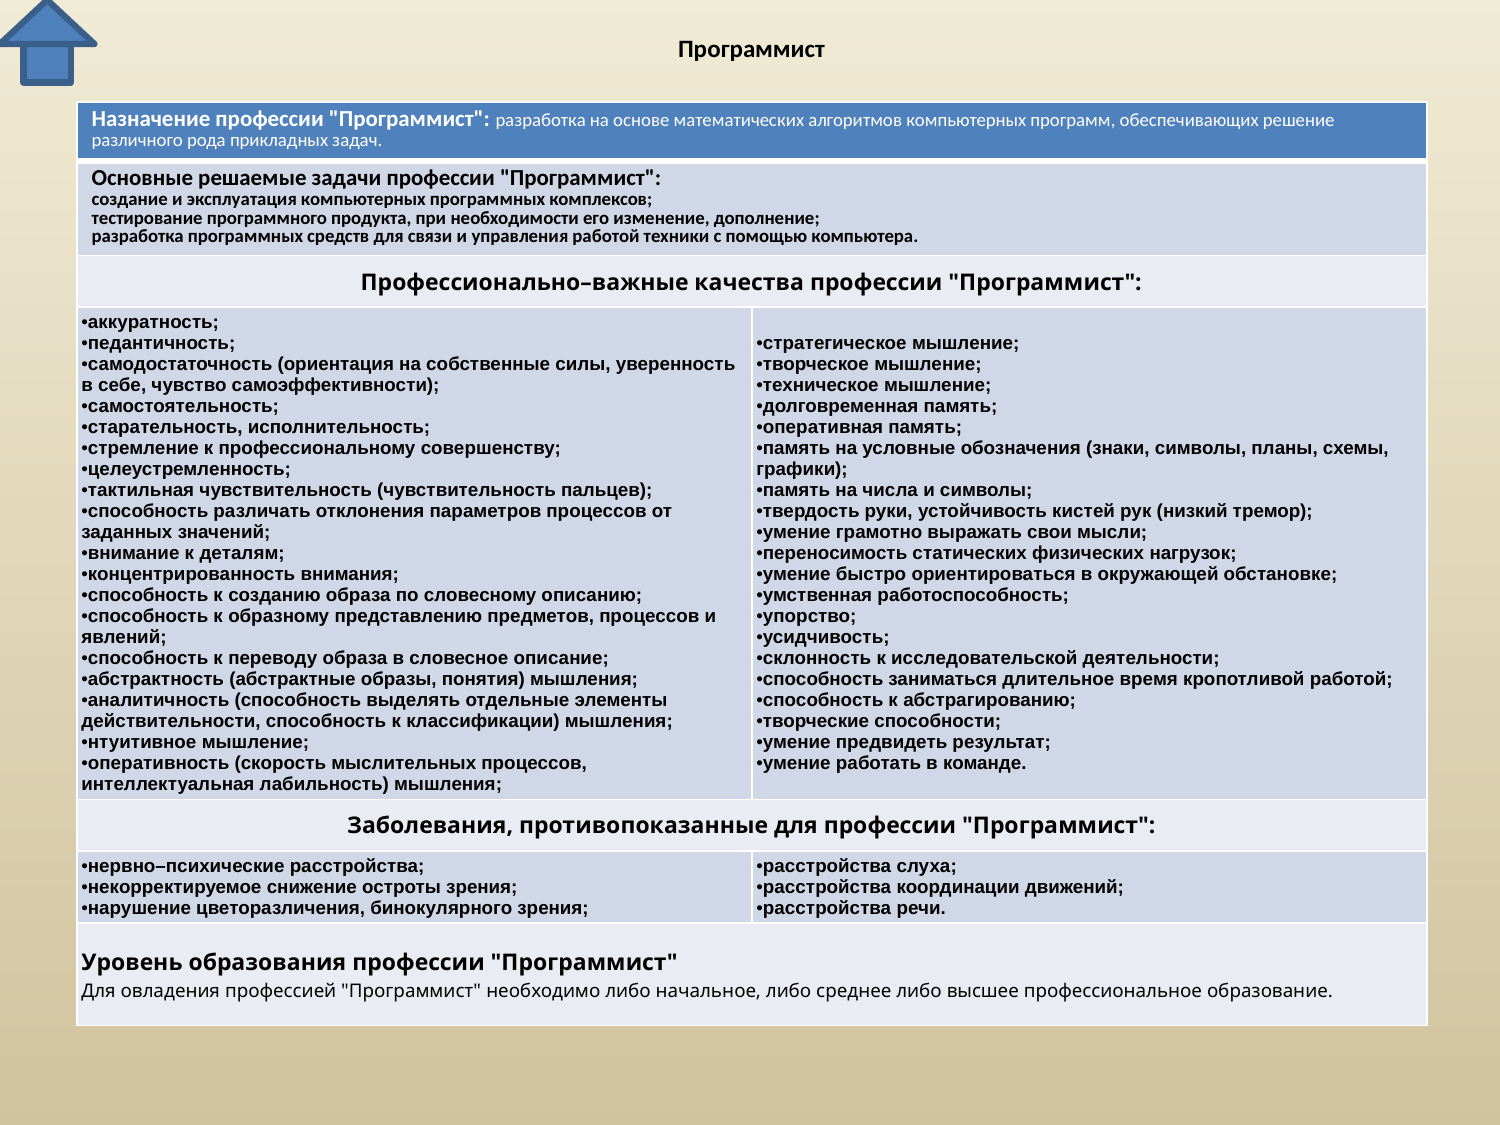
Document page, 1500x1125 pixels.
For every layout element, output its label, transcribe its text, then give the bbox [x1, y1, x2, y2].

table_cell аккуратность; педантичность; самодостаточность (ориентация на собственные силы, уверенность в себе, чувство самоэффективности); самостоятельность; старательность, исполнительность; стремление к профессиональному совершенству; целеустремленность; тактильная чувствительность (чувствительность пальцев); способность различать отклонения параметров процессов от заданных значений; внимание к деталям; концентрированность внимания; способность к созданию образа по словесному описанию; способность к образному представлению предметов, процессов и явлений; способность к переводу образа в словесное описание; абстрактность (абстрактные образы, понятия) мышления; аналитичность (способность выделять отдельные элементы действительности, способность к классификации) мышления; нтуитивное мышление; оперативность (скорость мыслительных процессов, интеллектуальная лабильность) мышления; [78, 308, 751, 799]
table_cell Заболевания, противопоказанные для профессии "Программист": [78, 800, 1426, 850]
table_cell Уровень образования профессии "Программист" Для овладения профессией "Программист" необходимо либо начальное, либо среднее либо высшее профессиональное образование. [78, 924, 1426, 1025]
title Программист [76, 0, 1427, 96]
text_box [1, 1, 93, 81]
table_cell Профессионально–важные качества профессии "Программист": [78, 256, 1426, 306]
table_header Назначение профессии "Программист": разработка на основе математических алгоритмов компьютерных программ, обеспечивающих решение различного рода прикладных задач. [78, 103, 1426, 158]
table_cell стратегическое мышление; творческое мышление; техническое мышление; долговременная память; оперативная память; память на условные обозначения (знаки, символы, планы, схемы, графики); память на числа и символы; твердость руки, устойчивость кистей рук (низкий тремор); умение грамотно выражать свои мысли; переносимость статических физических нагрузок; умение быстро ориентироваться в окружающей обстановке; умственная работоспособность; упорство; усидчивость; склонность к исследовательской деятельности; способность заниматься длительное время кропотливой работой; способность к абстрагированию; творческие способности; умение предвидеть результат; умение работать в команде. [753, 308, 1426, 799]
table_cell расстройства слуха; расстройства координации движений; расстройства речи. [753, 852, 1426, 922]
table_cell нервно–психические расстройства; некорректируемое снижение остроты зрения; нарушение цветоразличения, бинокулярного зрения; [78, 852, 751, 922]
table_cell Основные решаемые задачи профессии "Программист": создание и эксплуатация компьютерных программных комплексов; тестирование программного продукта, при необходимости его изменение, дополнение; разработка программных средств для связи и управления работой техники с помощью компьютера. [78, 164, 1426, 255]
